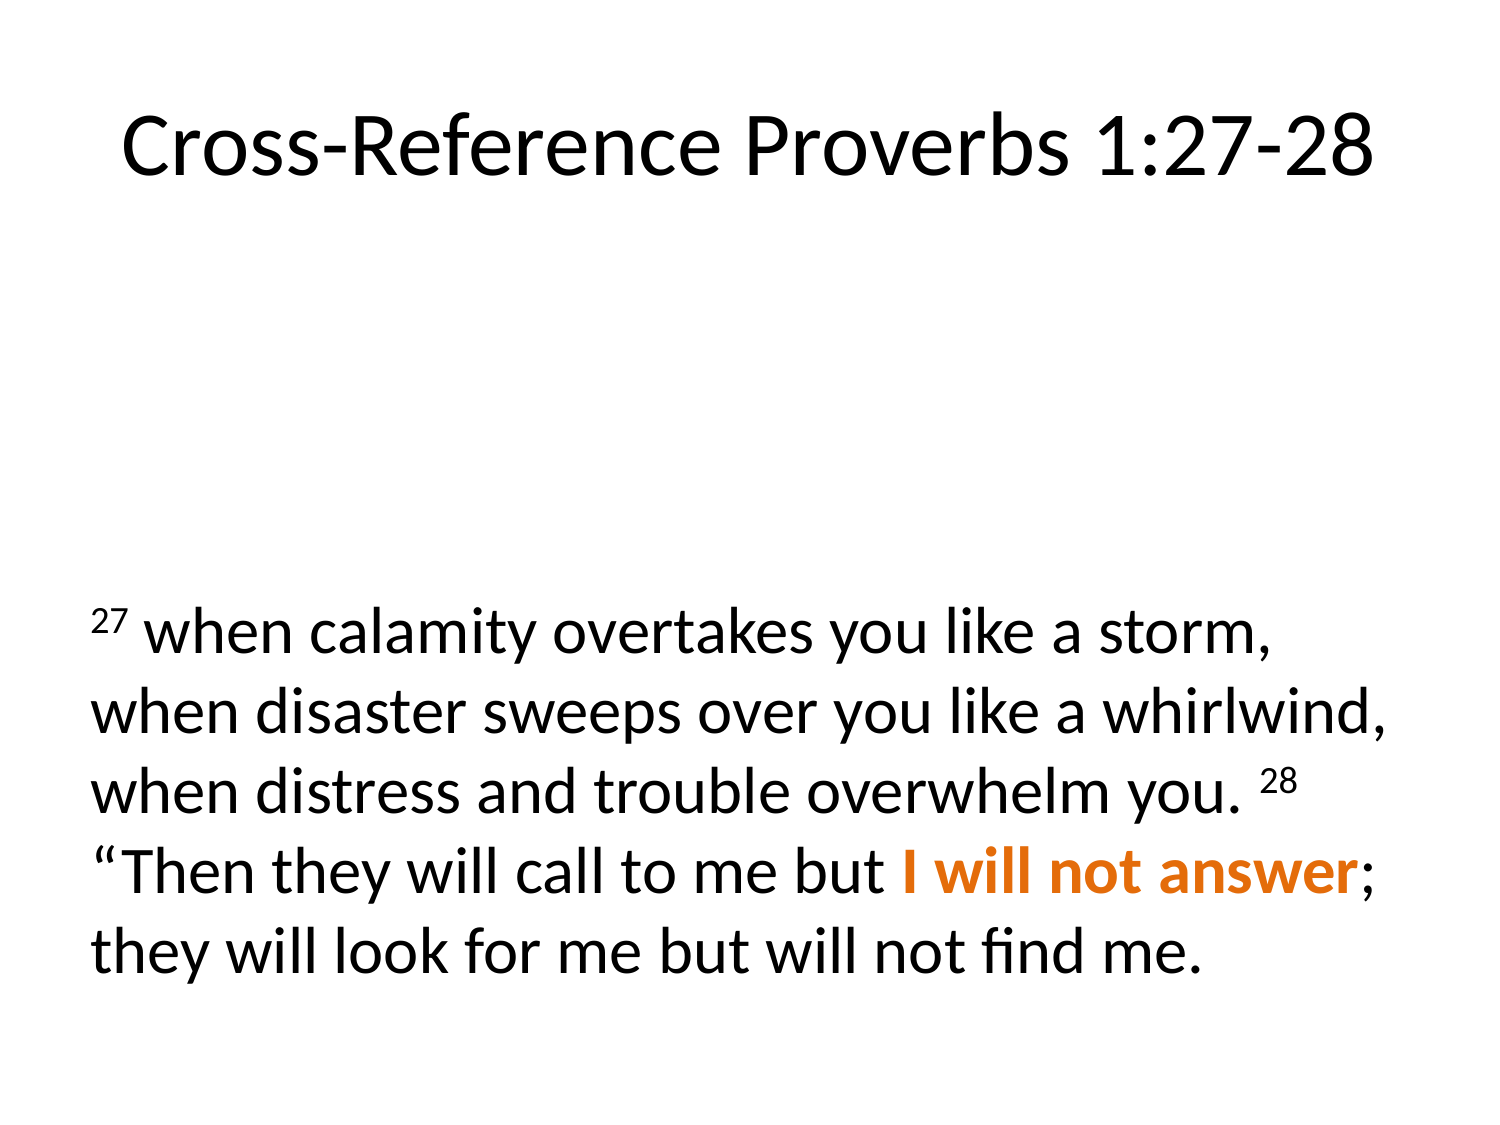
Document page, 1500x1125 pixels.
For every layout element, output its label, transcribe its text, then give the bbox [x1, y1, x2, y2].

title Cross-Reference Proverbs 1:27-28 [75, 45, 1425, 233]
list 27 when calamity overtakes you like a storm, when disaster sweeps over you like a whirlwind, when distress and trouble overwhelm you. 28 “Then they will call to me but I will not answer; they will look for me but will not find me. [75, 262, 1425, 1005]
